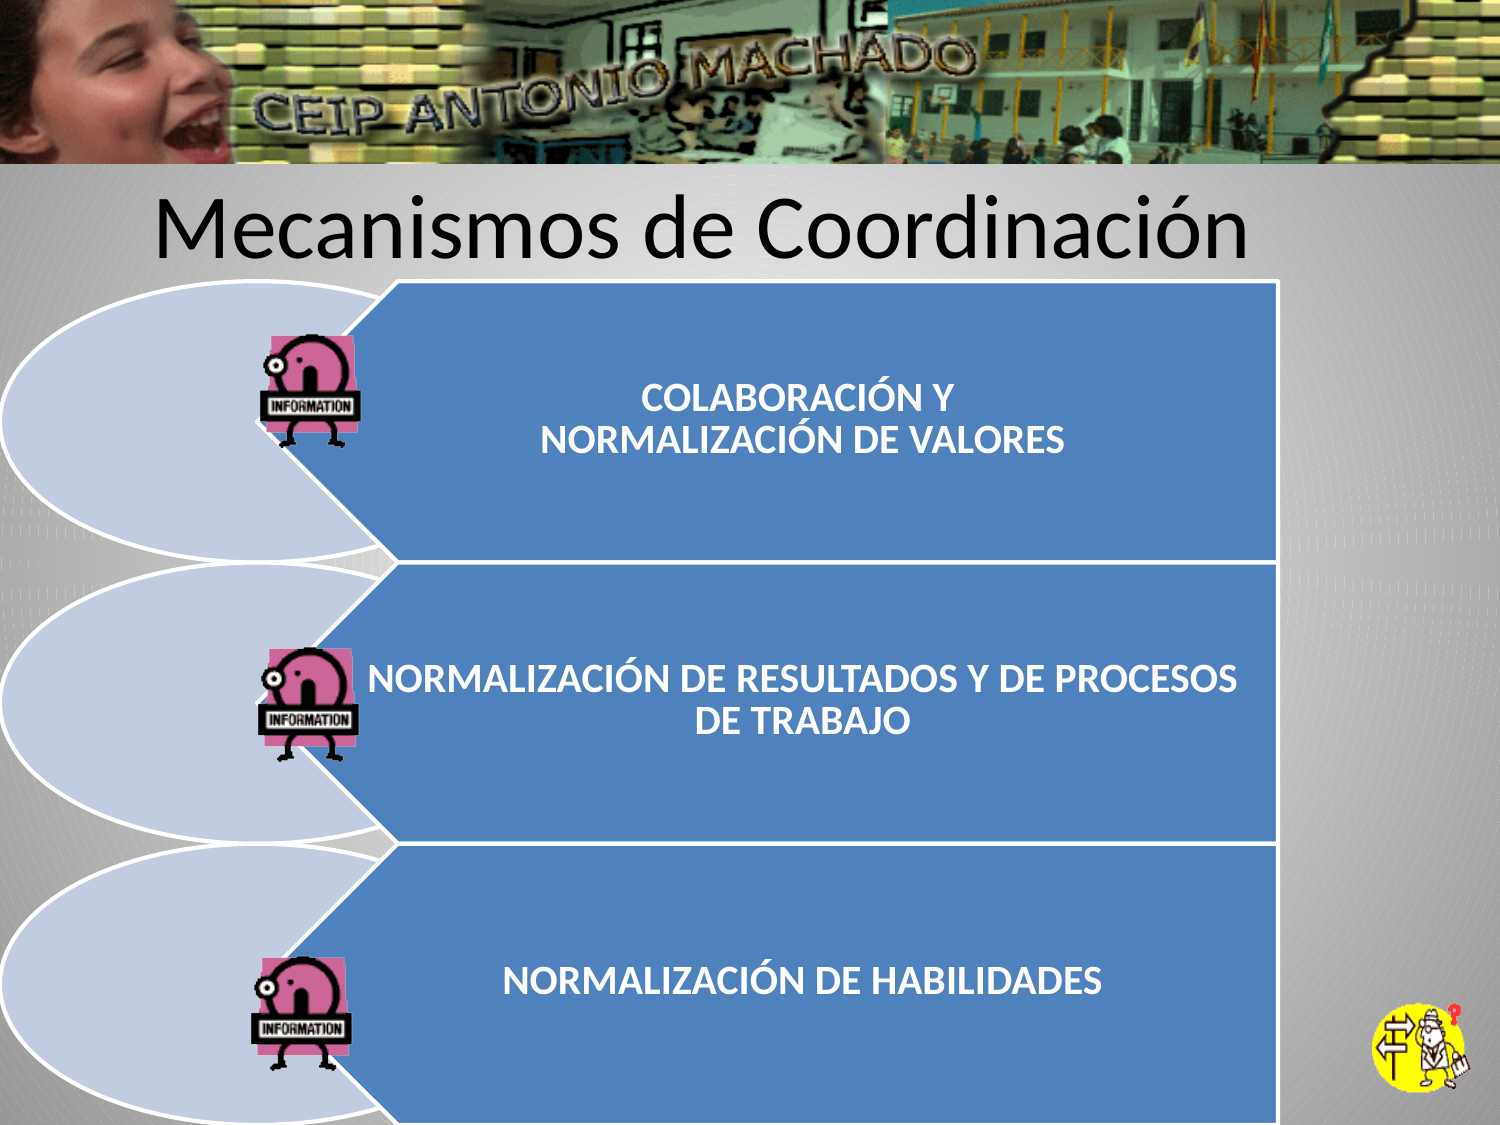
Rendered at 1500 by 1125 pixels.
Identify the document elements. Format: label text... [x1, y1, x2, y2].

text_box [0, 280, 1500, 1125]
picture [257, 327, 366, 451]
picture [1370, 995, 1471, 1095]
picture [248, 950, 357, 1073]
title Mecanismos de Coordinación [116, 176, 1473, 278]
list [0, 0, 1500, 165]
picture [254, 641, 364, 764]
